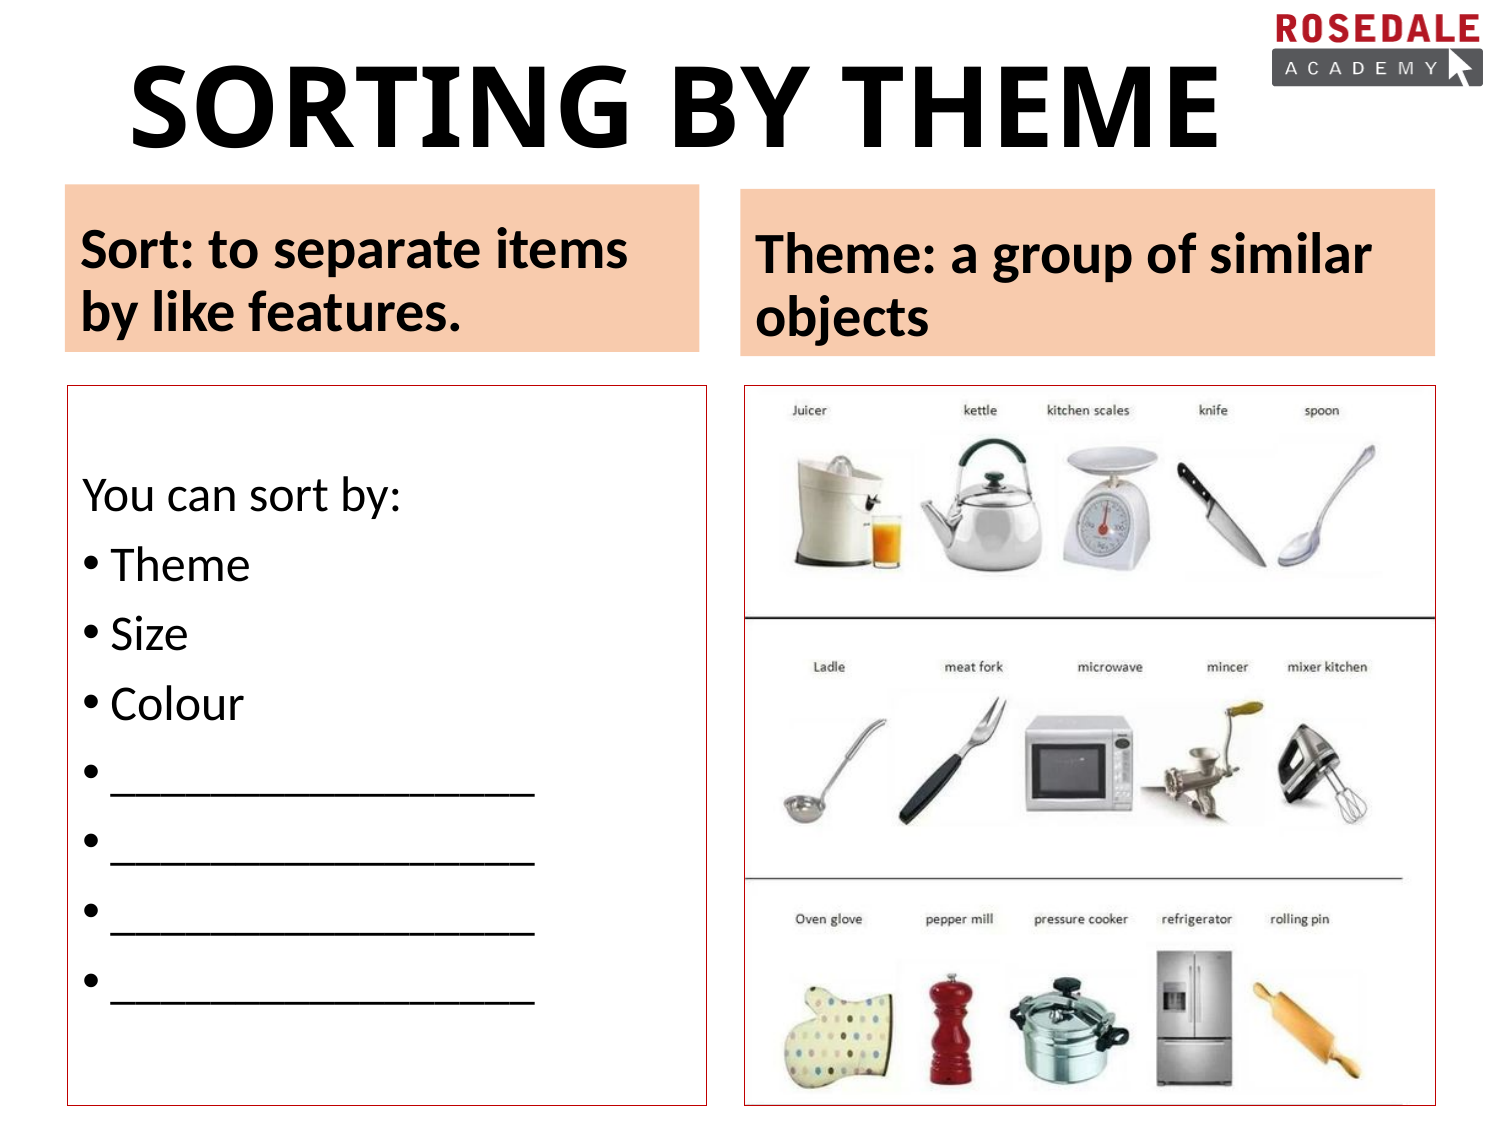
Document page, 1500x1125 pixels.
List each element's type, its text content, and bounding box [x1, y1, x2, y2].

picture [1269, 10, 1487, 90]
list You can sort by: Theme Size Colour _________________ _________________ _________________ _________________ [67, 385, 707, 1106]
title SORTING BY THEME [29, 26, 1324, 197]
list Sort: to separate items by like features. [64, 184, 700, 352]
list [744, 385, 1436, 1106]
list Theme: a group of similar objects [740, 188, 1436, 357]
